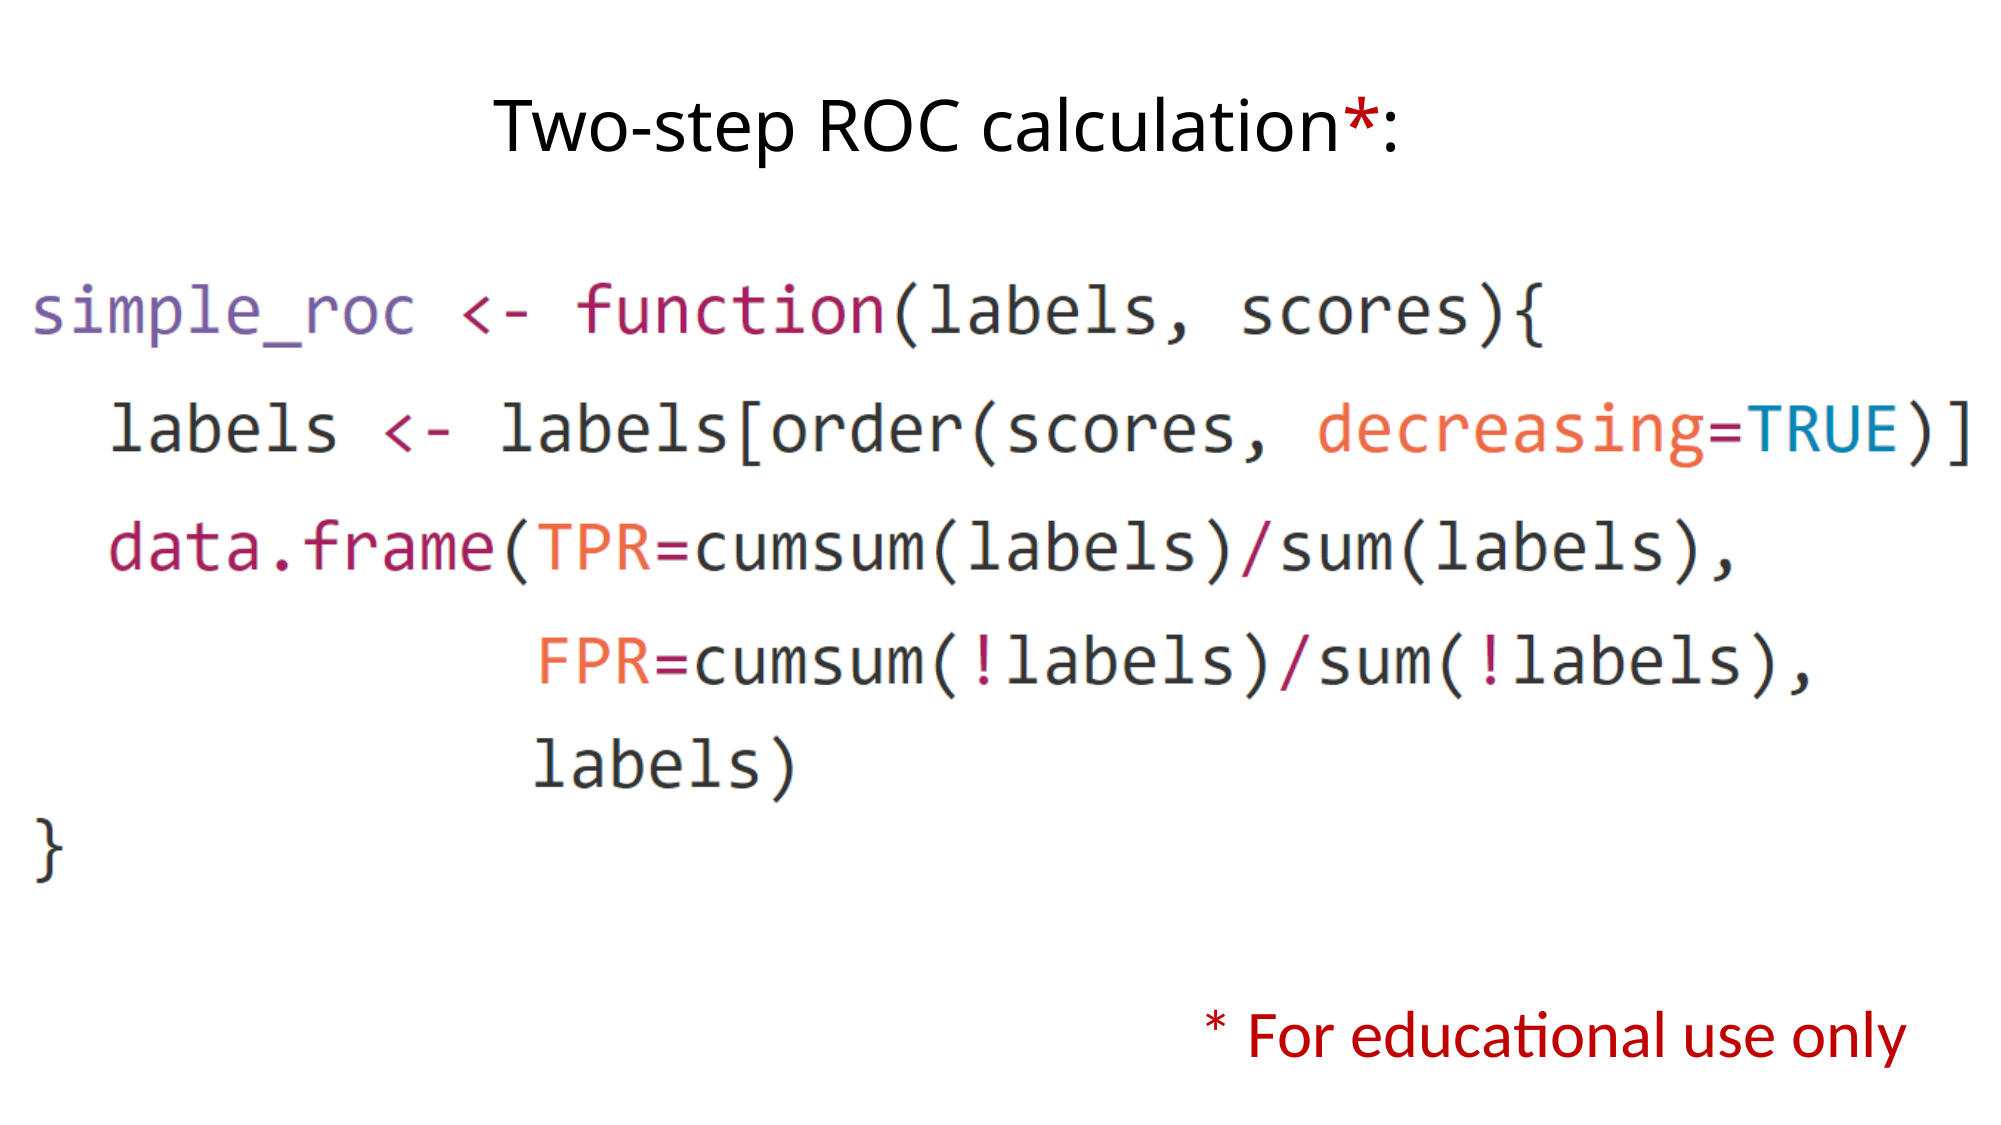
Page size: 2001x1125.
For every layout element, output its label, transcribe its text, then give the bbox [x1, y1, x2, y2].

title Two-step ROC calculation*: [478, 59, 1513, 198]
text_box * For educational use only [1184, 983, 2000, 1078]
picture [0, 277, 1999, 904]
